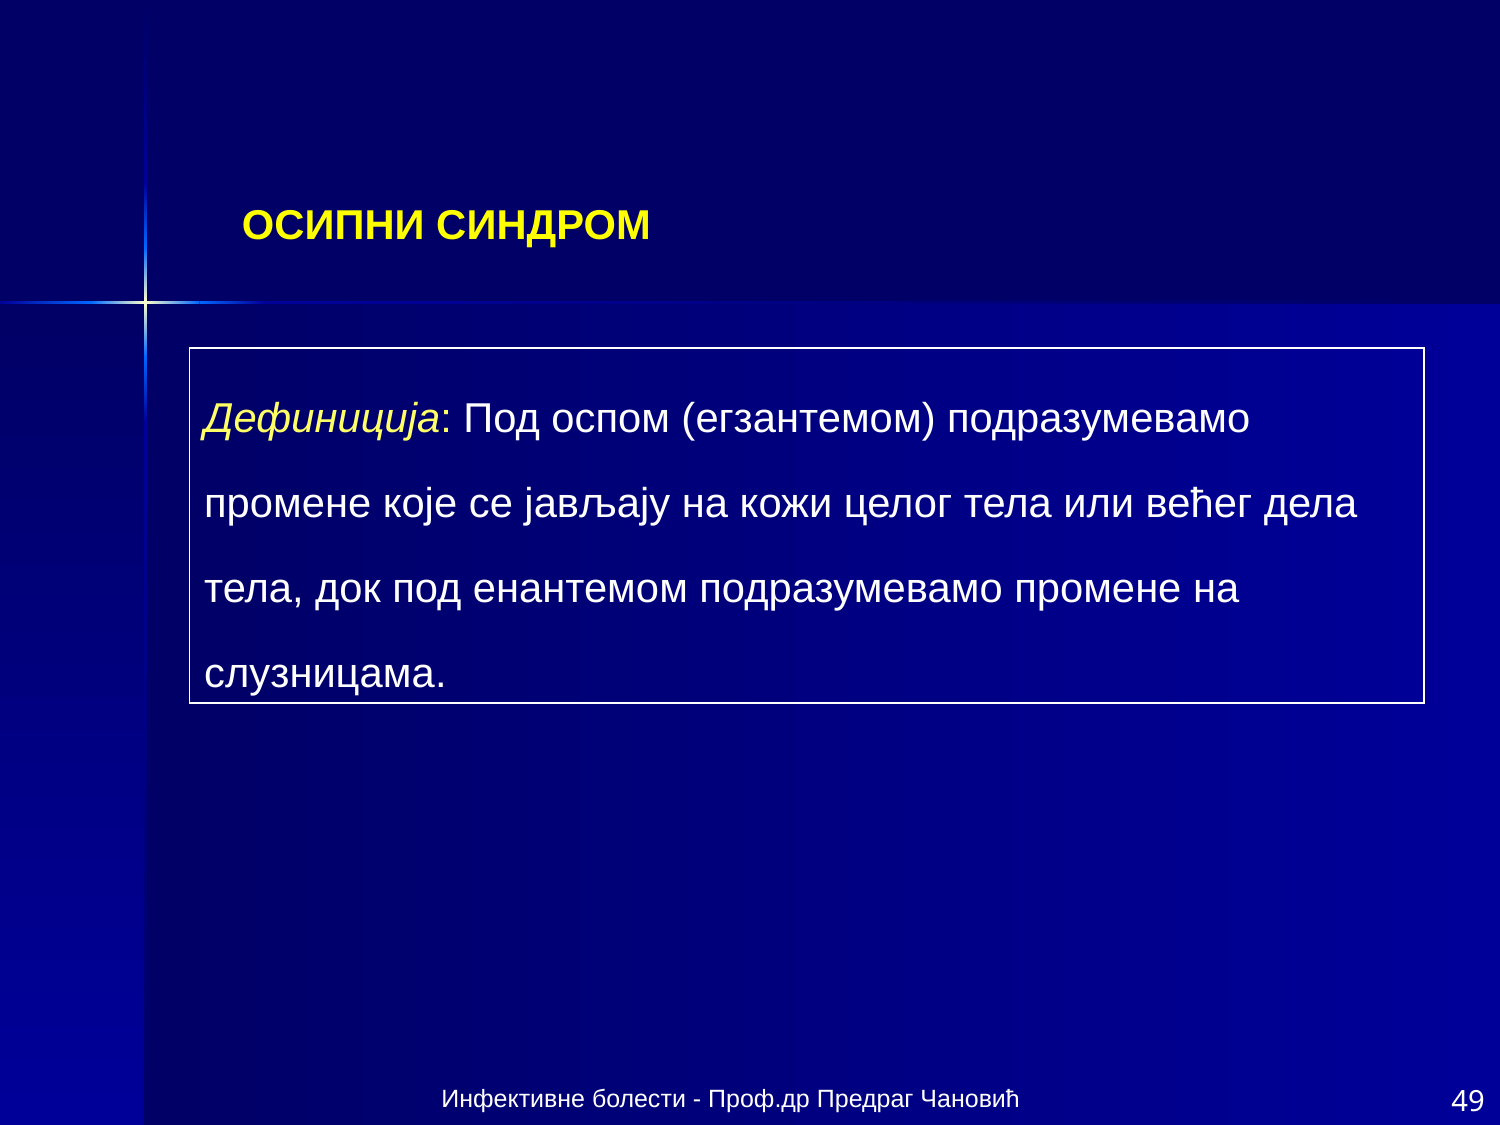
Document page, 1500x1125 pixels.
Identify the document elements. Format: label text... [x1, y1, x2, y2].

footer Инфективне болести - Проф.др Предраг Чановић [412, 1074, 1051, 1125]
slide_number 49 [1324, 1074, 1500, 1125]
text_box ОСИПНИ СИНДРОМ [227, 190, 666, 256]
text_box Дефиниција: Под оспом (егзантемом) подразумевамо промене које се јављају на кожи целог тела или већег дела тела, док под енантемом подразумевамо промене на слузницама. [189, 348, 1425, 703]
